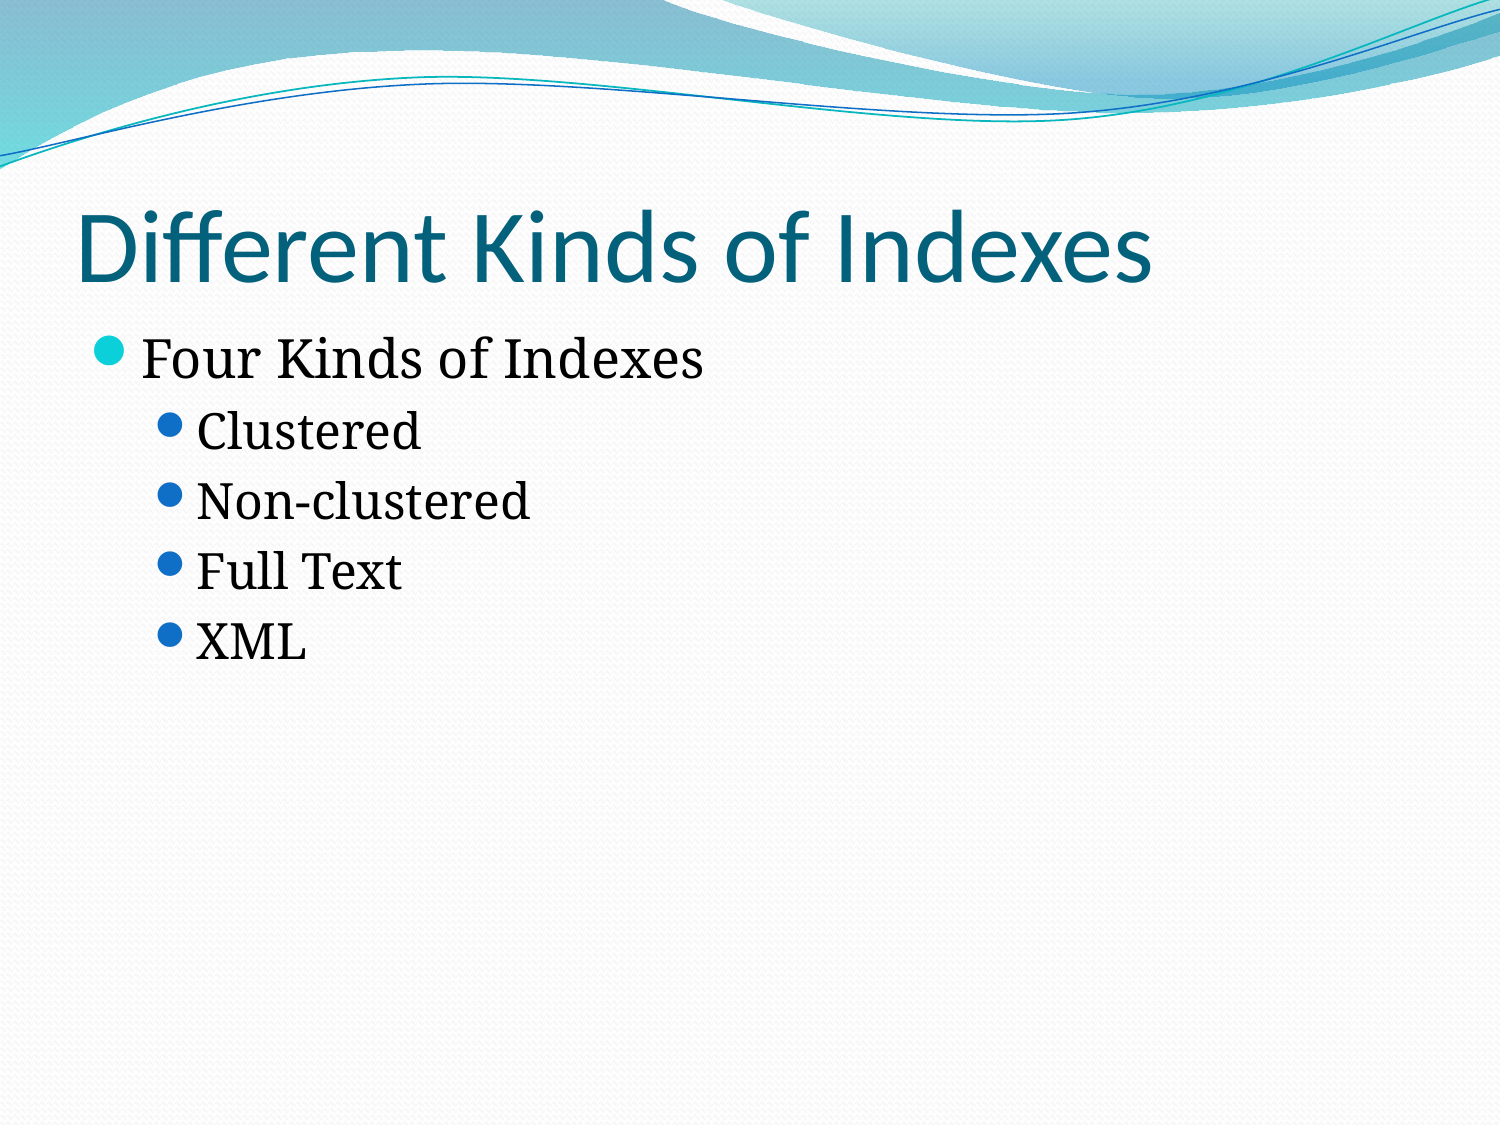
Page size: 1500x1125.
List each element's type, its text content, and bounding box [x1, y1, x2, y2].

list Four Kinds of Indexes Clustered Non-clustered Full Text XML [75, 317, 1425, 1038]
title Different Kinds of Indexes [75, 115, 1425, 303]
